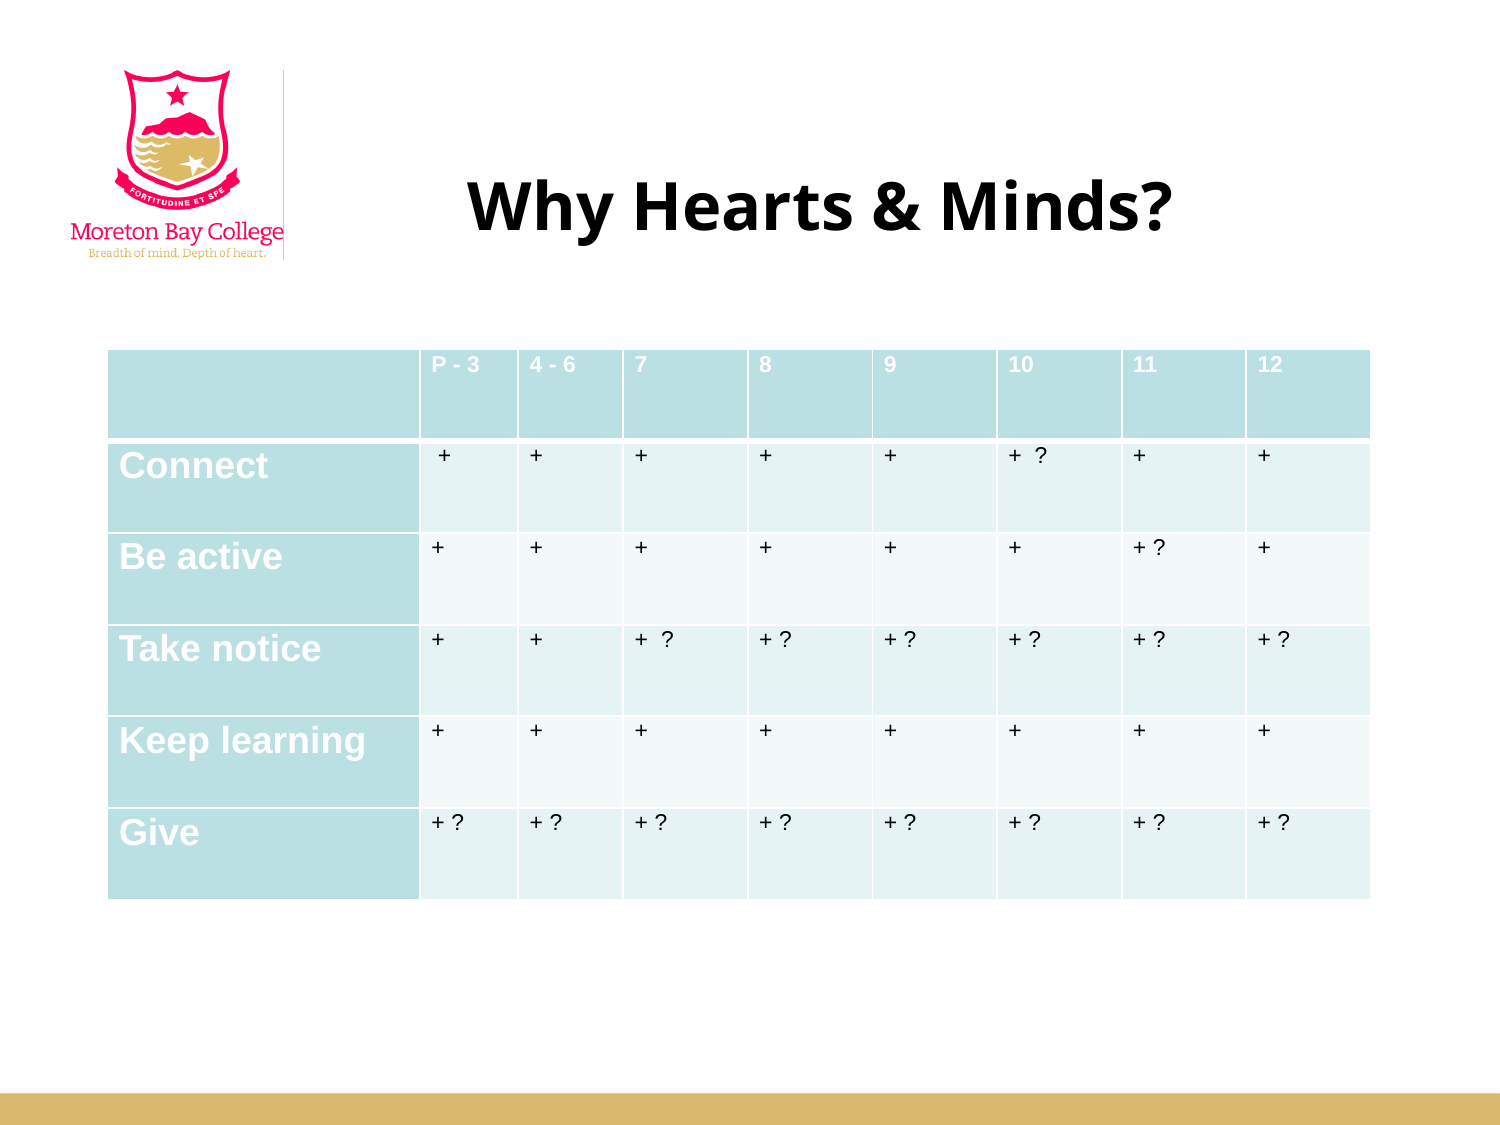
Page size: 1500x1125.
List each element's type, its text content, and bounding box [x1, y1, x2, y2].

table_cell + [624, 444, 747, 532]
table_cell + ? [998, 809, 1121, 899]
table_cell Keep learning [108, 717, 419, 807]
table_cell + [421, 534, 517, 624]
table_cell + [749, 444, 872, 532]
table_cell + [873, 717, 996, 807]
table_header 11 [1123, 350, 1245, 438]
table_cell + [998, 717, 1121, 807]
table_cell + [519, 444, 622, 532]
table_cell + ? [1123, 809, 1245, 899]
table_cell + [519, 717, 622, 807]
table_cell + [624, 717, 747, 807]
table_cell + ? [873, 809, 996, 899]
table_header [108, 350, 419, 438]
table_cell + [998, 534, 1121, 624]
table_cell + ? [749, 626, 872, 715]
table_cell + ? [1123, 534, 1245, 624]
table_header 9 [873, 350, 996, 438]
table_cell + ? [873, 626, 996, 715]
table_cell Take notice [108, 626, 419, 715]
table_cell + [1123, 444, 1245, 532]
table_cell + [1247, 534, 1370, 624]
table_cell + ? [998, 626, 1121, 715]
table_cell + [1247, 717, 1370, 807]
table_cell + ? [624, 809, 747, 899]
table_cell + ? [1247, 626, 1370, 715]
table_header 8 [749, 350, 872, 438]
table_cell Give [108, 809, 419, 899]
table_cell + ? [998, 444, 1121, 532]
table_cell + [749, 717, 872, 807]
table_header P - 3 [421, 350, 517, 438]
table_cell + ? [624, 626, 747, 715]
table_cell + [519, 534, 622, 624]
table_cell + [421, 626, 517, 715]
table_cell + [873, 534, 996, 624]
table_header 7 [624, 350, 747, 438]
table_cell + ? [519, 809, 622, 899]
table_cell + [1247, 444, 1370, 532]
table_cell Be active [108, 534, 419, 624]
table_cell + ? [1123, 626, 1245, 715]
table_cell + [519, 626, 622, 715]
table_cell + [749, 534, 872, 624]
table_cell + [421, 444, 517, 532]
table_cell + ? [749, 809, 872, 899]
table_cell + [1123, 717, 1245, 807]
picture [0, 0, 1500, 1093]
table_cell + [421, 717, 517, 807]
table_cell + [873, 444, 996, 532]
table_header 4 - 6 [519, 350, 622, 438]
table_cell + ? [1247, 809, 1370, 899]
table_header 12 [1247, 350, 1370, 438]
title Why Hearts & Minds? [453, 63, 1232, 252]
table_cell + [624, 534, 747, 624]
table_cell + ? [421, 809, 517, 899]
table_cell Connect [108, 444, 419, 532]
table_header 10 [998, 350, 1121, 438]
